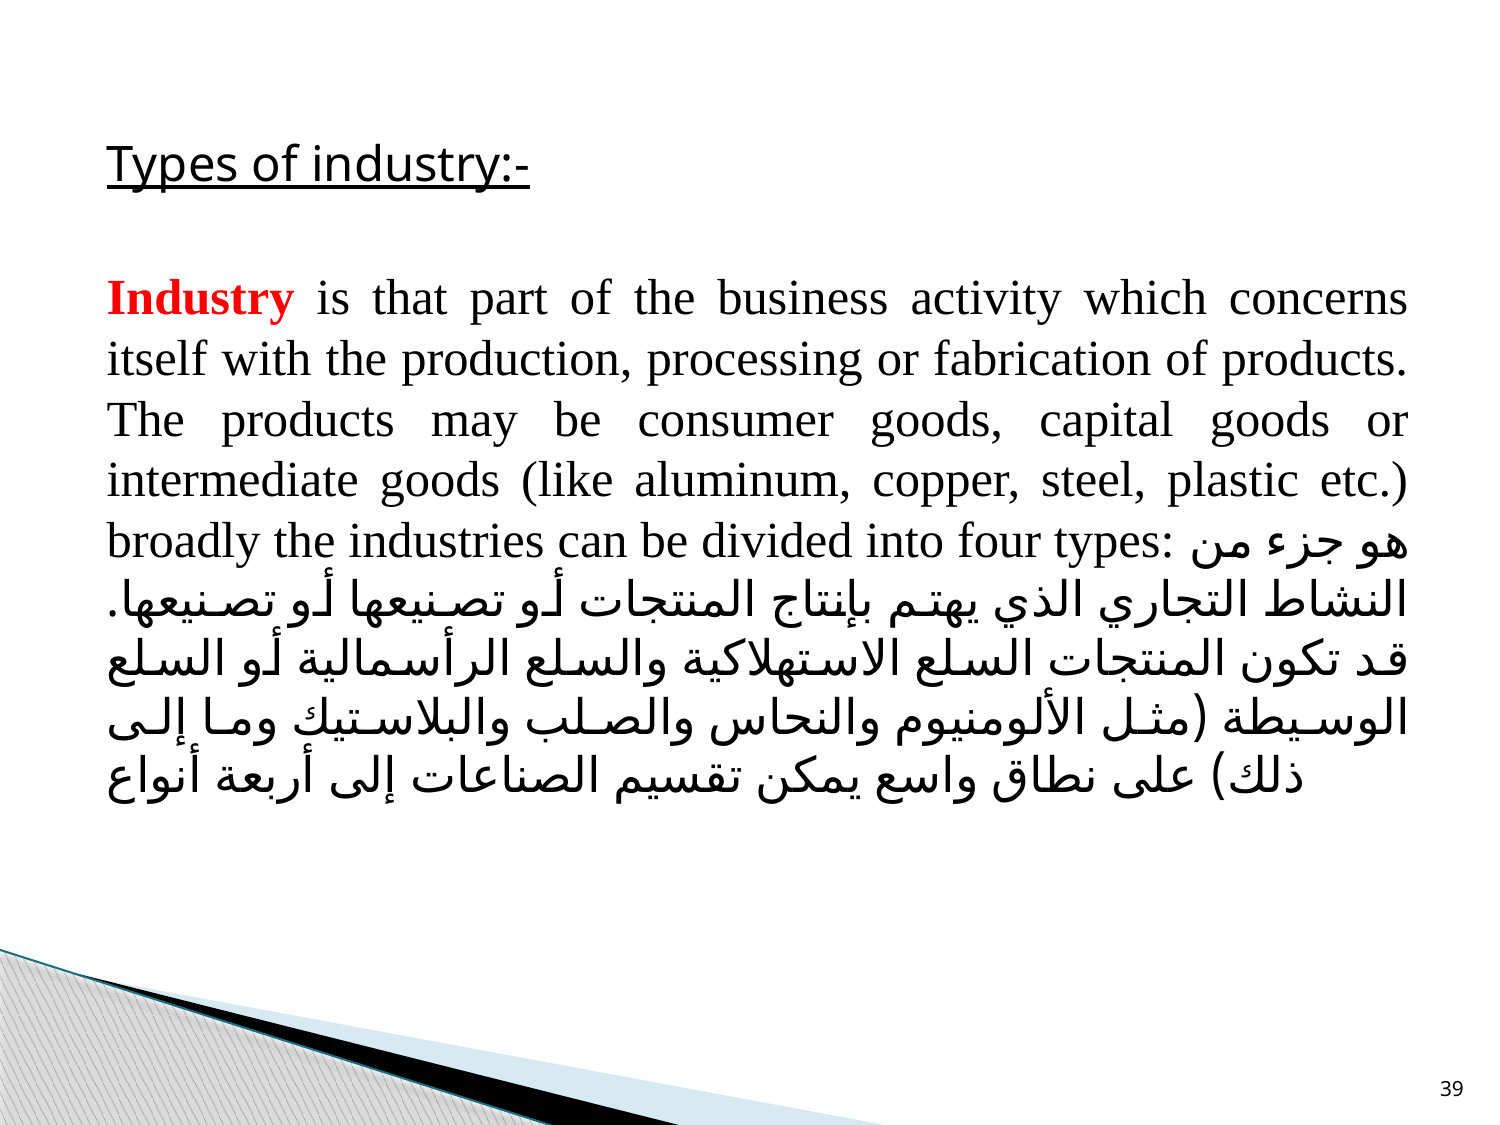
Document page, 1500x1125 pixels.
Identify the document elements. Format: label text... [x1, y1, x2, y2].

slide_number 39 [1418, 1051, 1479, 1112]
list Types of industry:- Industry is that part of the business activity which concerns itself with the production, processing or fabrication of products. The products may be consumer goods, capital goods or intermediate goods (like aluminum, copper, steel, plastic etc.) broadly the industries can be divided into four types: هو جزء من النشاط التجاري الذي يهتم بإنتاج المنتجات أو تصنيعها أو تصنيعها. قد تكون المنتجات السلع الاستهلاكية والسلع الرأسمالية أو السلع الوسيطة (مثل الألومنيوم والنحاس والصلب والبلاستيك وما إلى ذلك) على نطاق واسع يمكن تقسيم الصناعات إلى أربعة أنواع [75, 125, 1425, 868]
